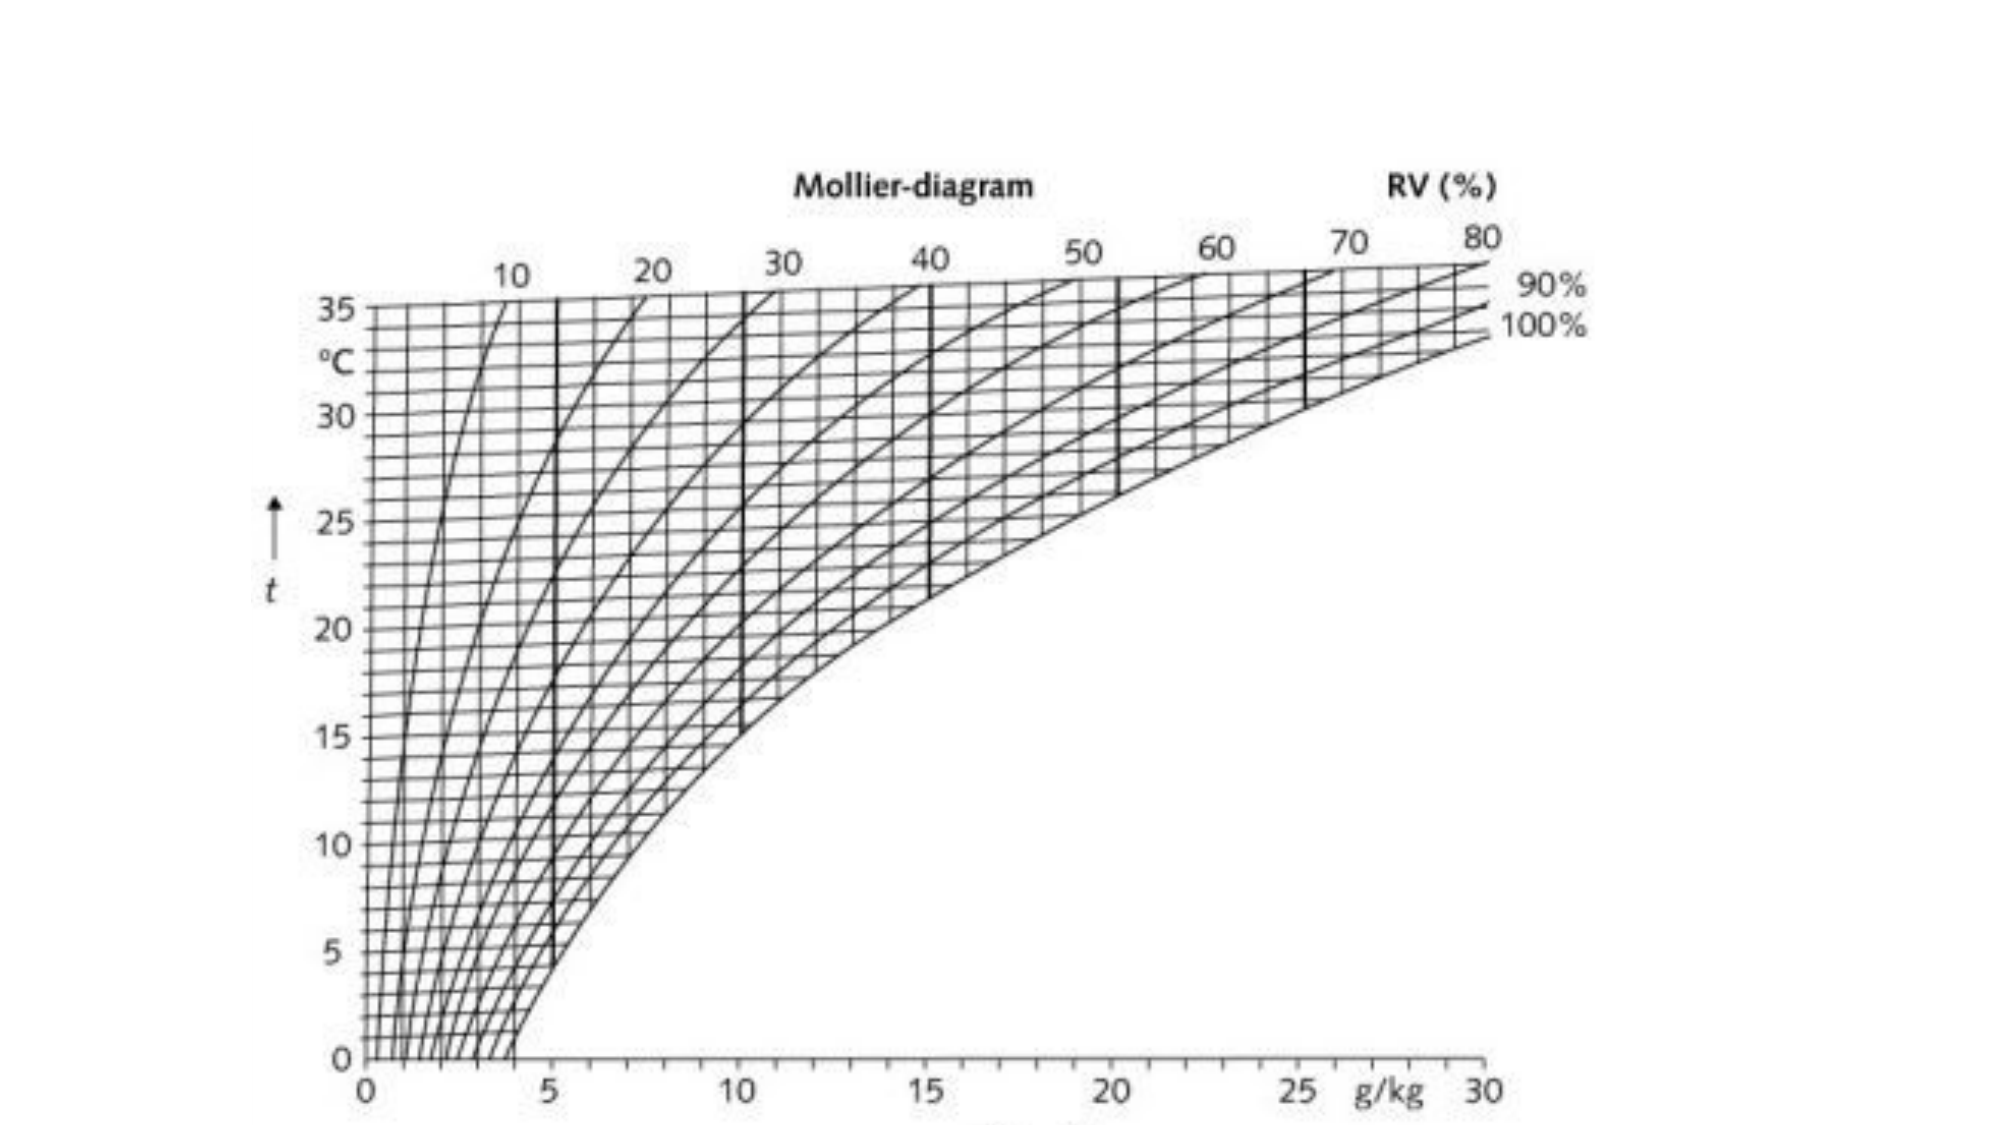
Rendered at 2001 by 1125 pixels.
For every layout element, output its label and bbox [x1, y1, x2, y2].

list [251, 121, 1720, 1125]
